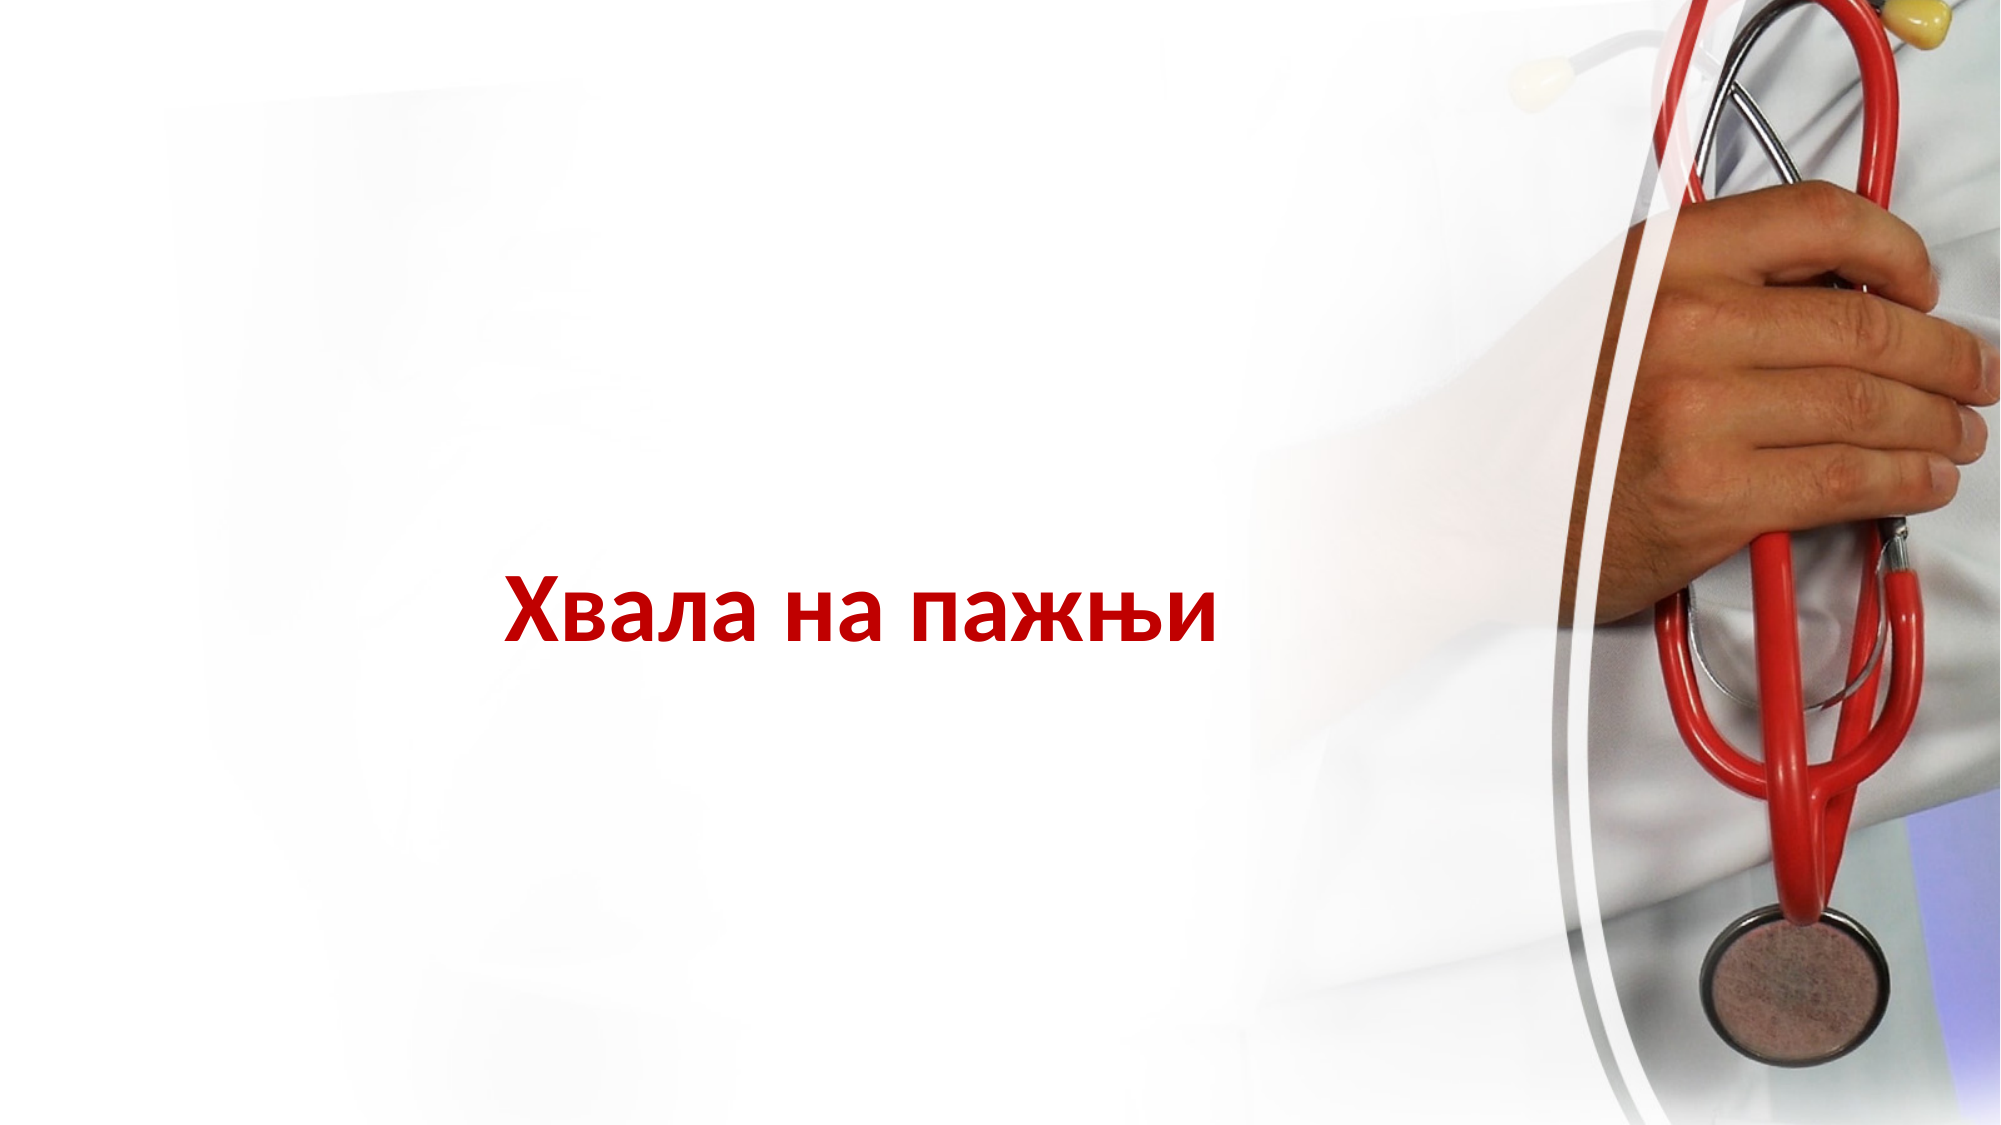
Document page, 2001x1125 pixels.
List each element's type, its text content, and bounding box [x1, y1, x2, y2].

title Хвала на пажњи [142, 517, 1583, 685]
picture [0, 0, 2001, 1125]
